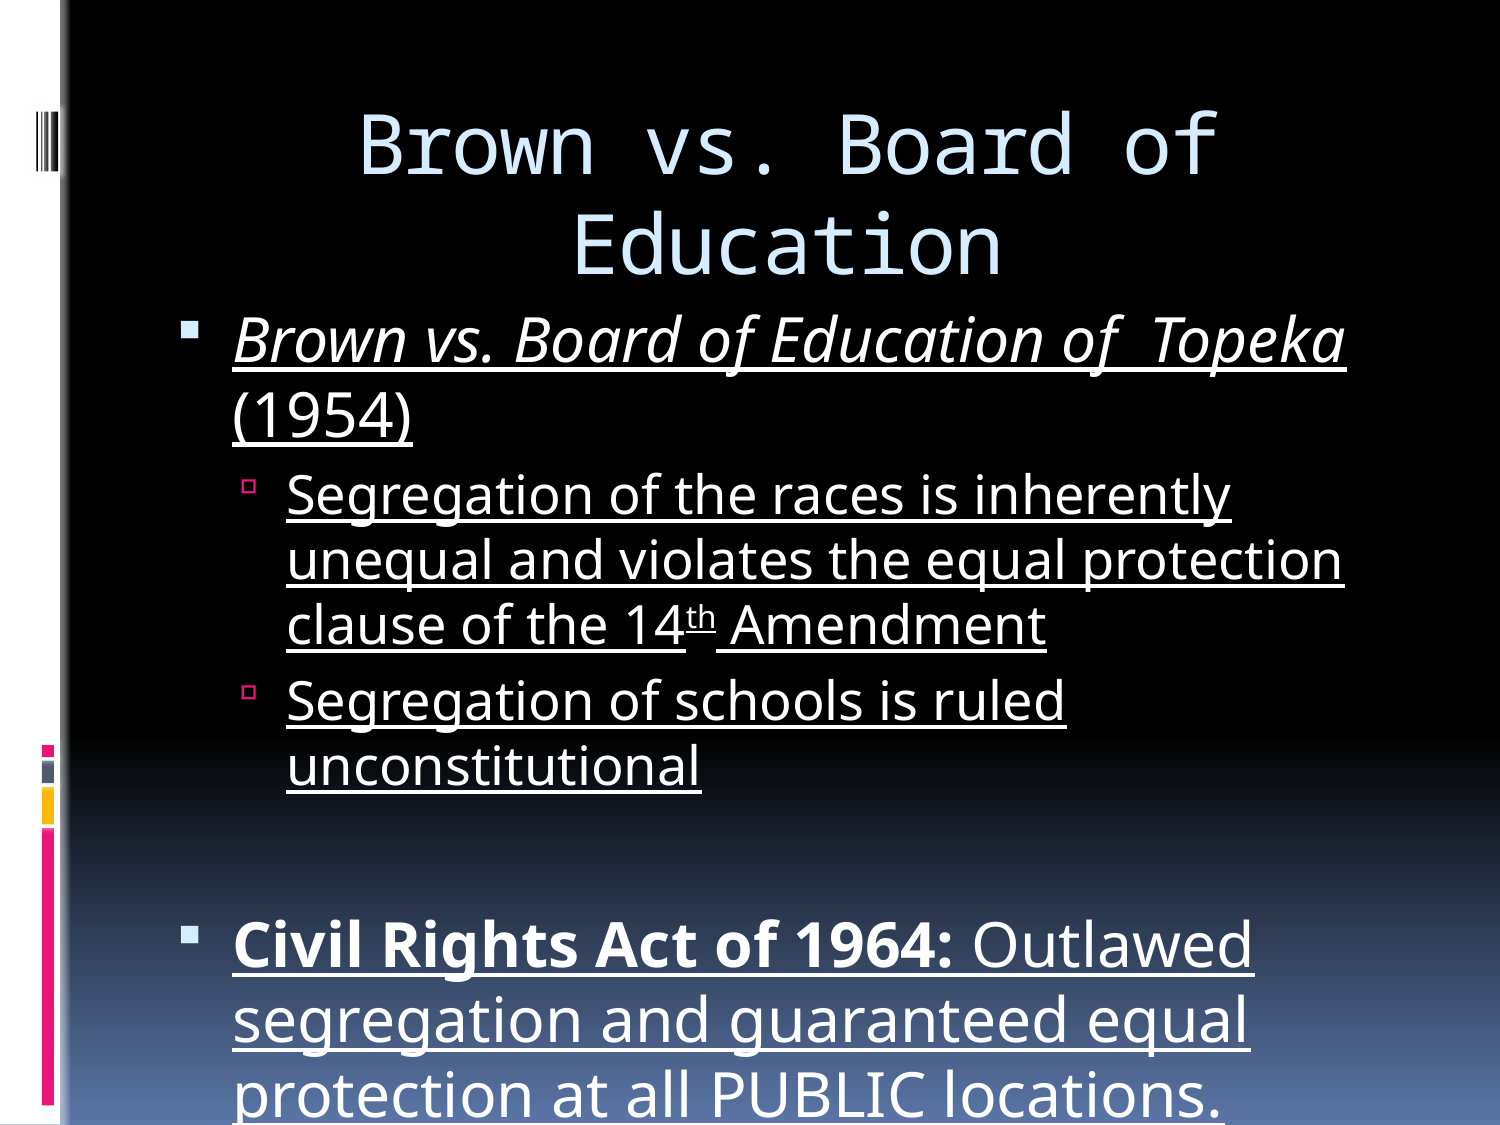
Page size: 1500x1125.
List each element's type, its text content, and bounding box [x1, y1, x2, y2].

title Brown vs. Board of Education [150, 83, 1425, 234]
list Brown vs. Board of Education of Topeka (1954) Segregation of the races is inherently unequal and violates the equal protection clause of the 14th Amendment Segregation of schools is ruled unconstitutional Civil Rights Act of 1964: Outlawed segregation and guaranteed equal protection at all PUBLIC locations. [150, 292, 1425, 1043]
